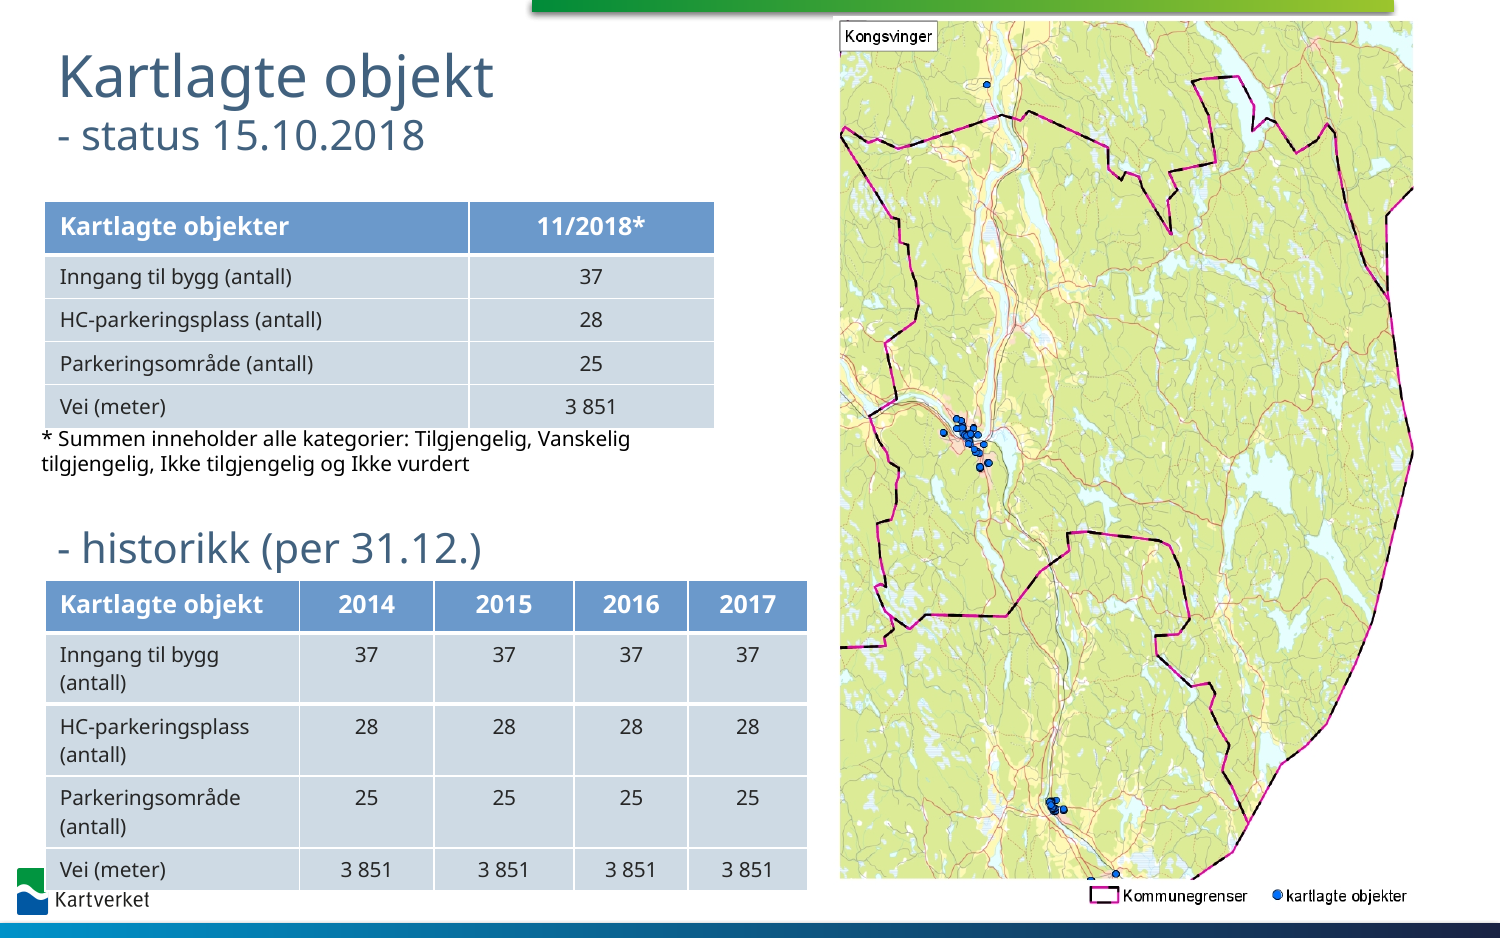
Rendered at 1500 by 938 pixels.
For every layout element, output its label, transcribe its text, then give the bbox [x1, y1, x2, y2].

table_header 2017 [689, 581, 807, 631]
table_cell 37 [300, 635, 433, 702]
table_cell 25 [300, 777, 433, 847]
table_cell 28 [575, 706, 687, 775]
table_cell 37 [435, 635, 573, 702]
picture [833, 16, 1419, 913]
table_cell 28 [435, 706, 573, 775]
text_box Kartlagte objekt - status 15.10.2018 [42, 24, 828, 167]
table_header Kartlagte objekt [46, 581, 299, 631]
table_cell Parkeringsområde (antall) [46, 777, 299, 847]
table_cell 28 [300, 706, 433, 775]
table_cell 25 [575, 777, 687, 847]
text_box * Summen inneholder alle kategorier: Tilgjengelig, Vanskelig tilgjengelig, Ikke tilgjengelig og Ikke vurdert [26, 417, 711, 483]
table_header 2015 [435, 581, 573, 631]
table_cell 37 [689, 635, 807, 702]
table_header 2016 [575, 581, 687, 631]
table_cell 37 [575, 635, 687, 702]
table_header 11/2018* [470, 202, 714, 253]
table_cell 25 [689, 777, 807, 847]
table_cell Parkeringsområde (antall) [45, 342, 468, 384]
table_cell Vei (meter) [45, 385, 468, 417]
table_cell 3 851 [575, 849, 687, 890]
table_cell HC-parkeringsplass (antall) [46, 706, 299, 775]
table_cell Vei (meter) [46, 849, 299, 890]
table_cell 28 [470, 299, 714, 341]
table_cell 3 851 [300, 849, 433, 890]
table_cell Inngang til bygg (antall) [46, 635, 299, 702]
table_cell 37 [470, 257, 714, 298]
table_cell 25 [435, 777, 573, 847]
table_cell 3 851 [689, 849, 807, 890]
table_cell 3 851 [435, 849, 573, 890]
text_box - historikk (per 31.12.) [42, 496, 828, 580]
table_cell HC-parkeringsplass (antall) [45, 299, 468, 341]
table_cell Inngang til bygg (antall) [45, 257, 468, 298]
table_header 2014 [300, 581, 433, 631]
table_cell 28 [689, 706, 807, 775]
table_cell 25 [470, 342, 714, 384]
table_header Kartlagte objekter [45, 202, 468, 253]
table_cell 3 851 [470, 385, 714, 428]
